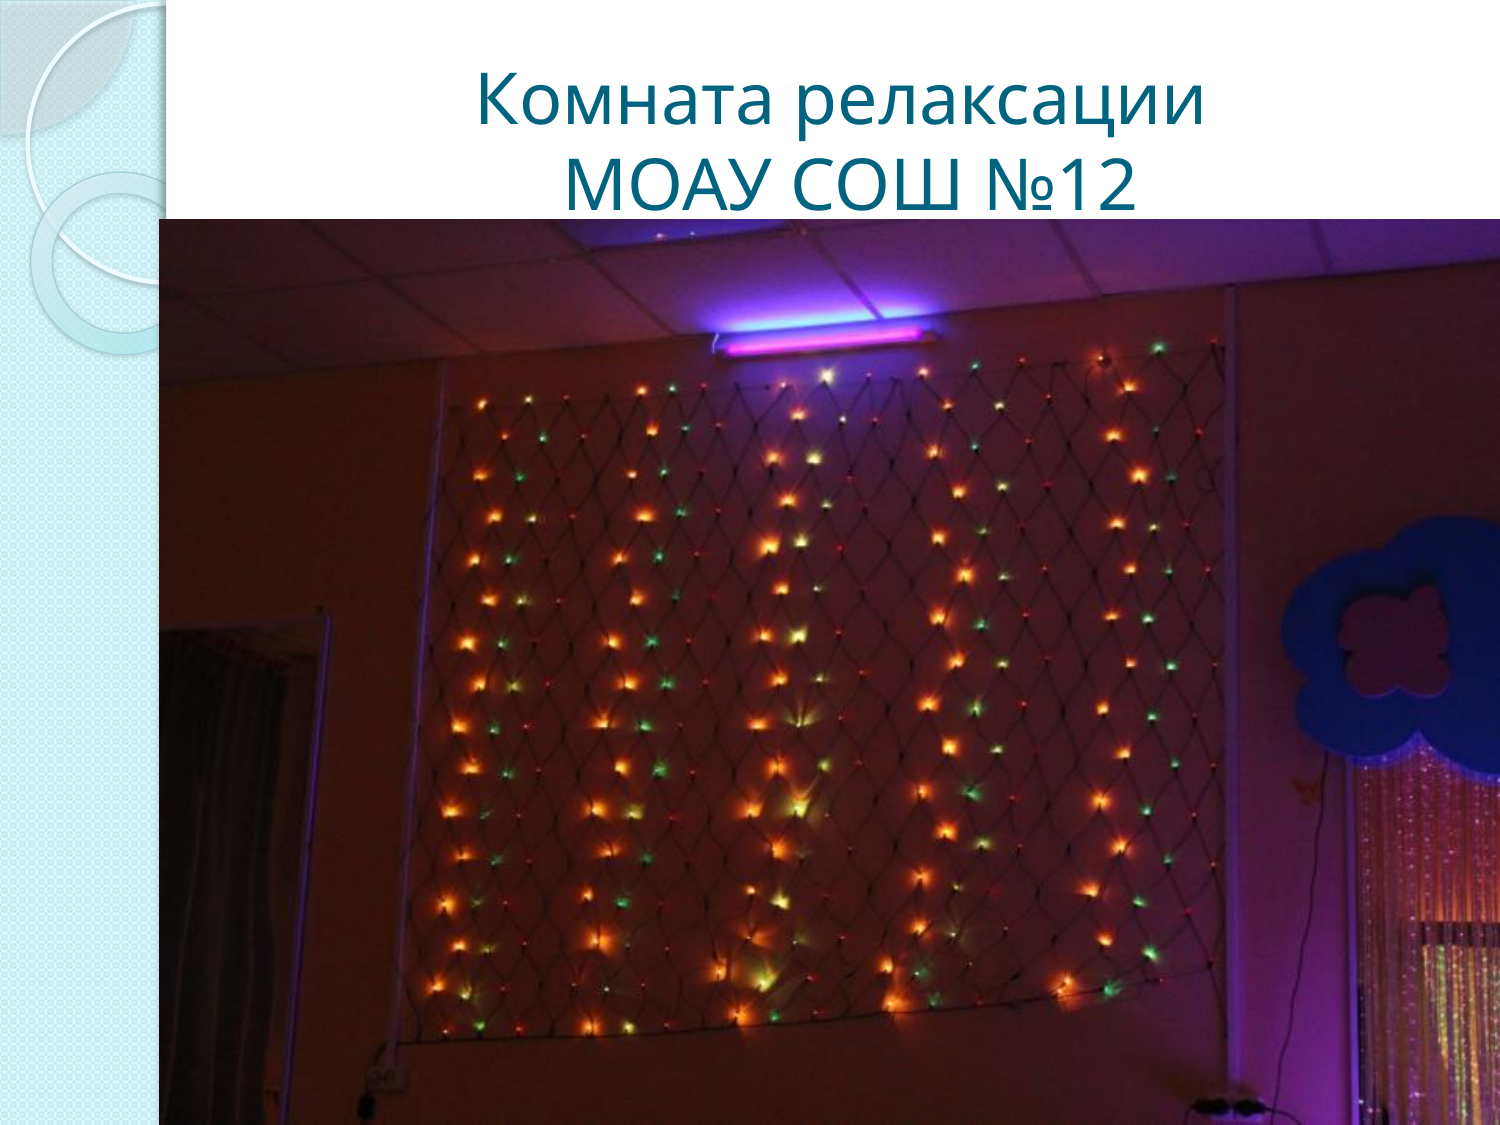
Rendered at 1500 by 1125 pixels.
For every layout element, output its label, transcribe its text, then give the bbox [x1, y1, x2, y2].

title Комната релаксации МОАУ СОШ №12 [235, 45, 1466, 216]
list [159, 219, 1500, 1125]
